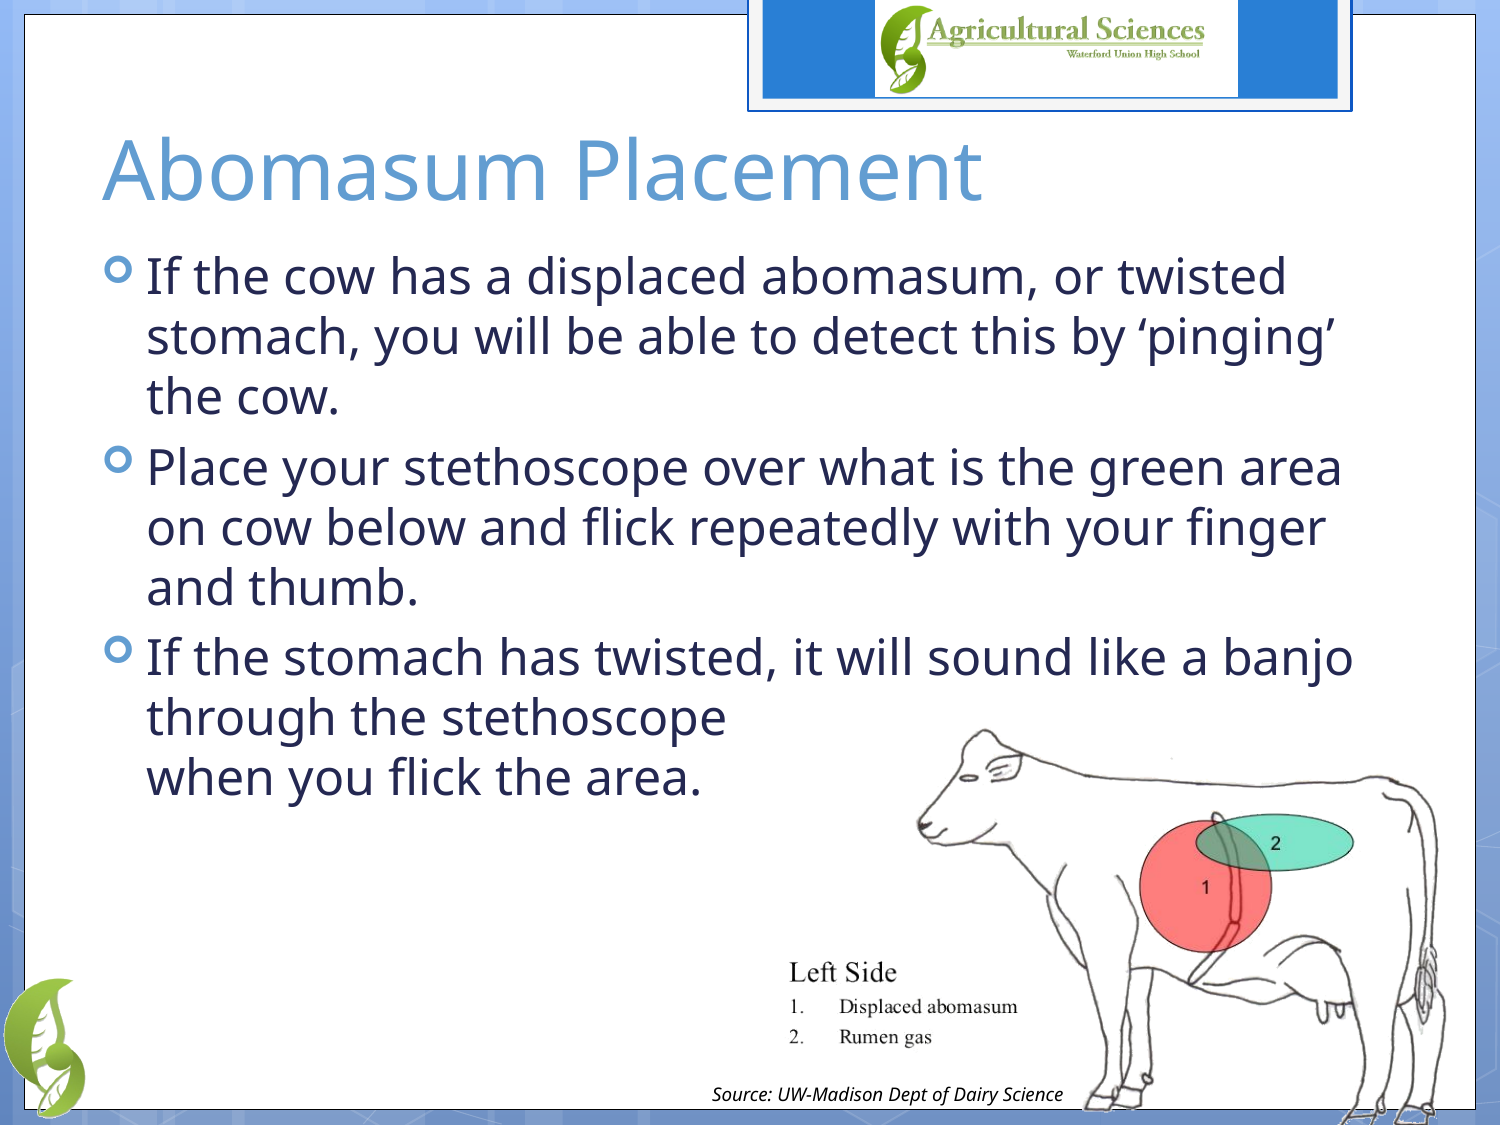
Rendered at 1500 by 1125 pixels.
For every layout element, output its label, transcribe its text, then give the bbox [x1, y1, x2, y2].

picture [0, 968, 138, 1125]
list If the cow has a displaced abomasum, or twisted stomach, you will be able to detect this by ‘pinging’ the cow. Place your stethoscope over what is the green area on cow below and flick repeatedly with your finger and thumb. If the stomach has twisted, it will sound like a banjo through the stethoscope when you flick the area. [75, 237, 1388, 975]
picture [875, 0, 1238, 87]
picture [775, 712, 1452, 1125]
title Abomasum Placement [87, 87, 1400, 225]
text_box Source: UW-Madison Dept of Dairy Science [636, 1049, 769, 1125]
